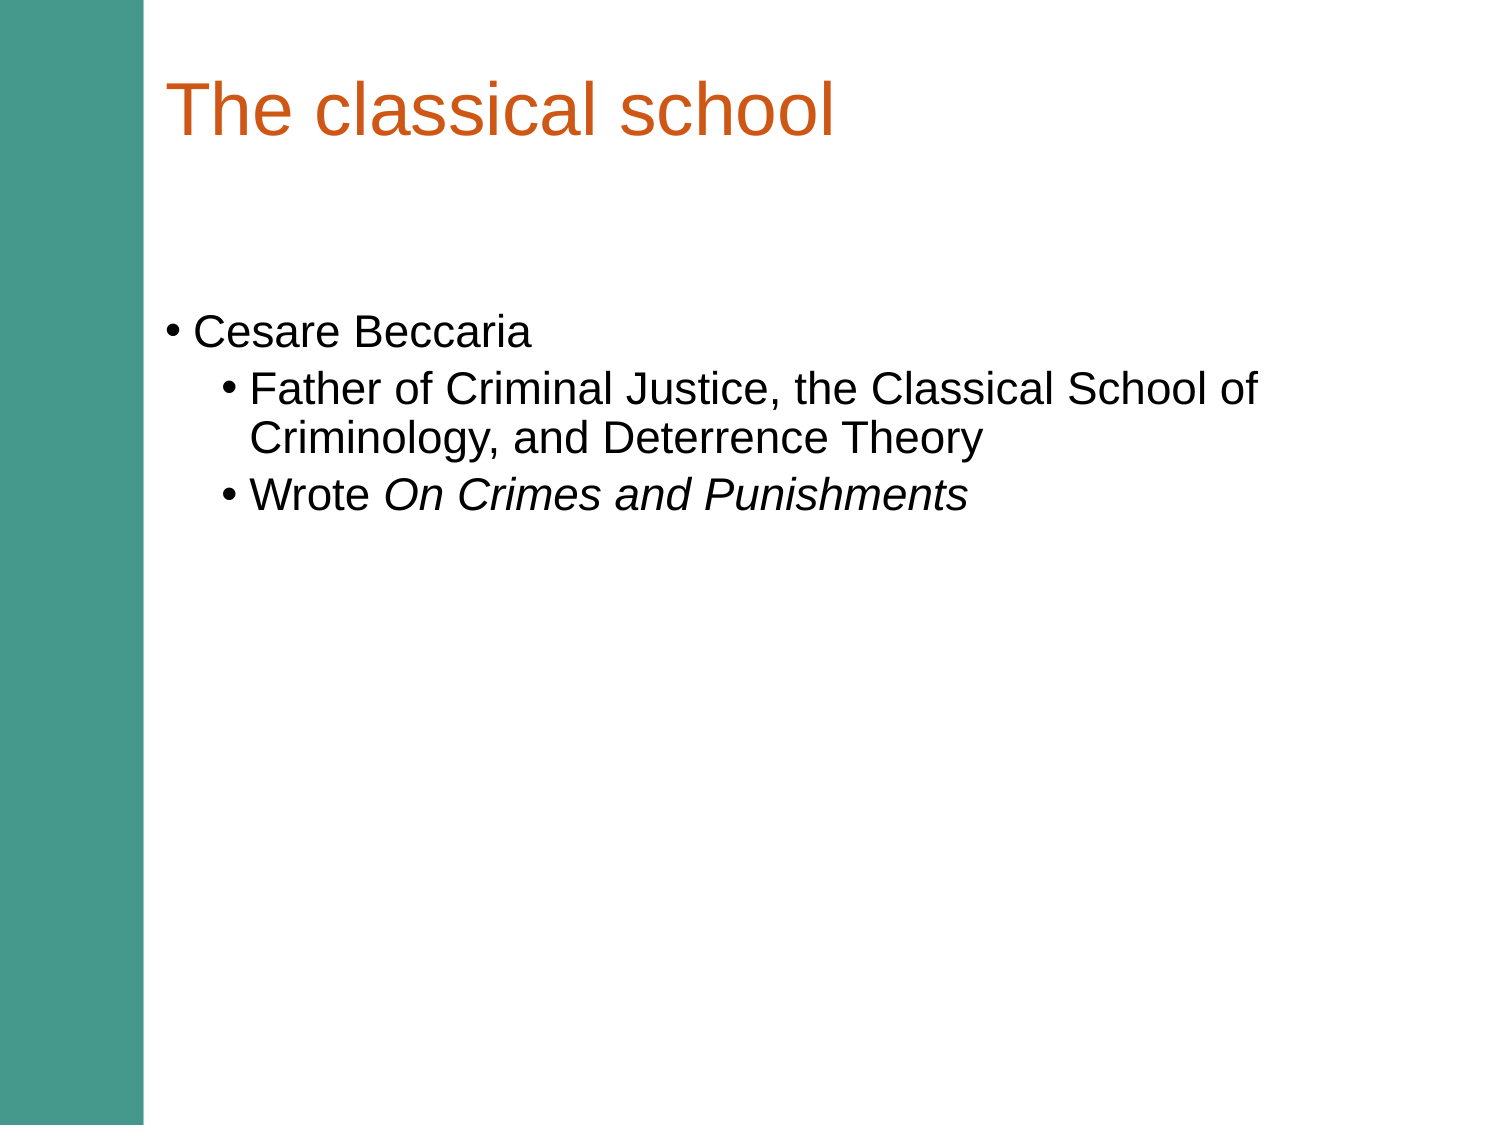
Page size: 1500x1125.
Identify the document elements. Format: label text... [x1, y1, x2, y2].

list Cesare Beccaria Father of Criminal Justice, the Classical School of Criminology, and Deterrence Theory Wrote On Crimes and Punishments [150, 299, 1444, 625]
title The classical school [150, 48, 1088, 175]
picture [0, 0, 1500, 1125]
